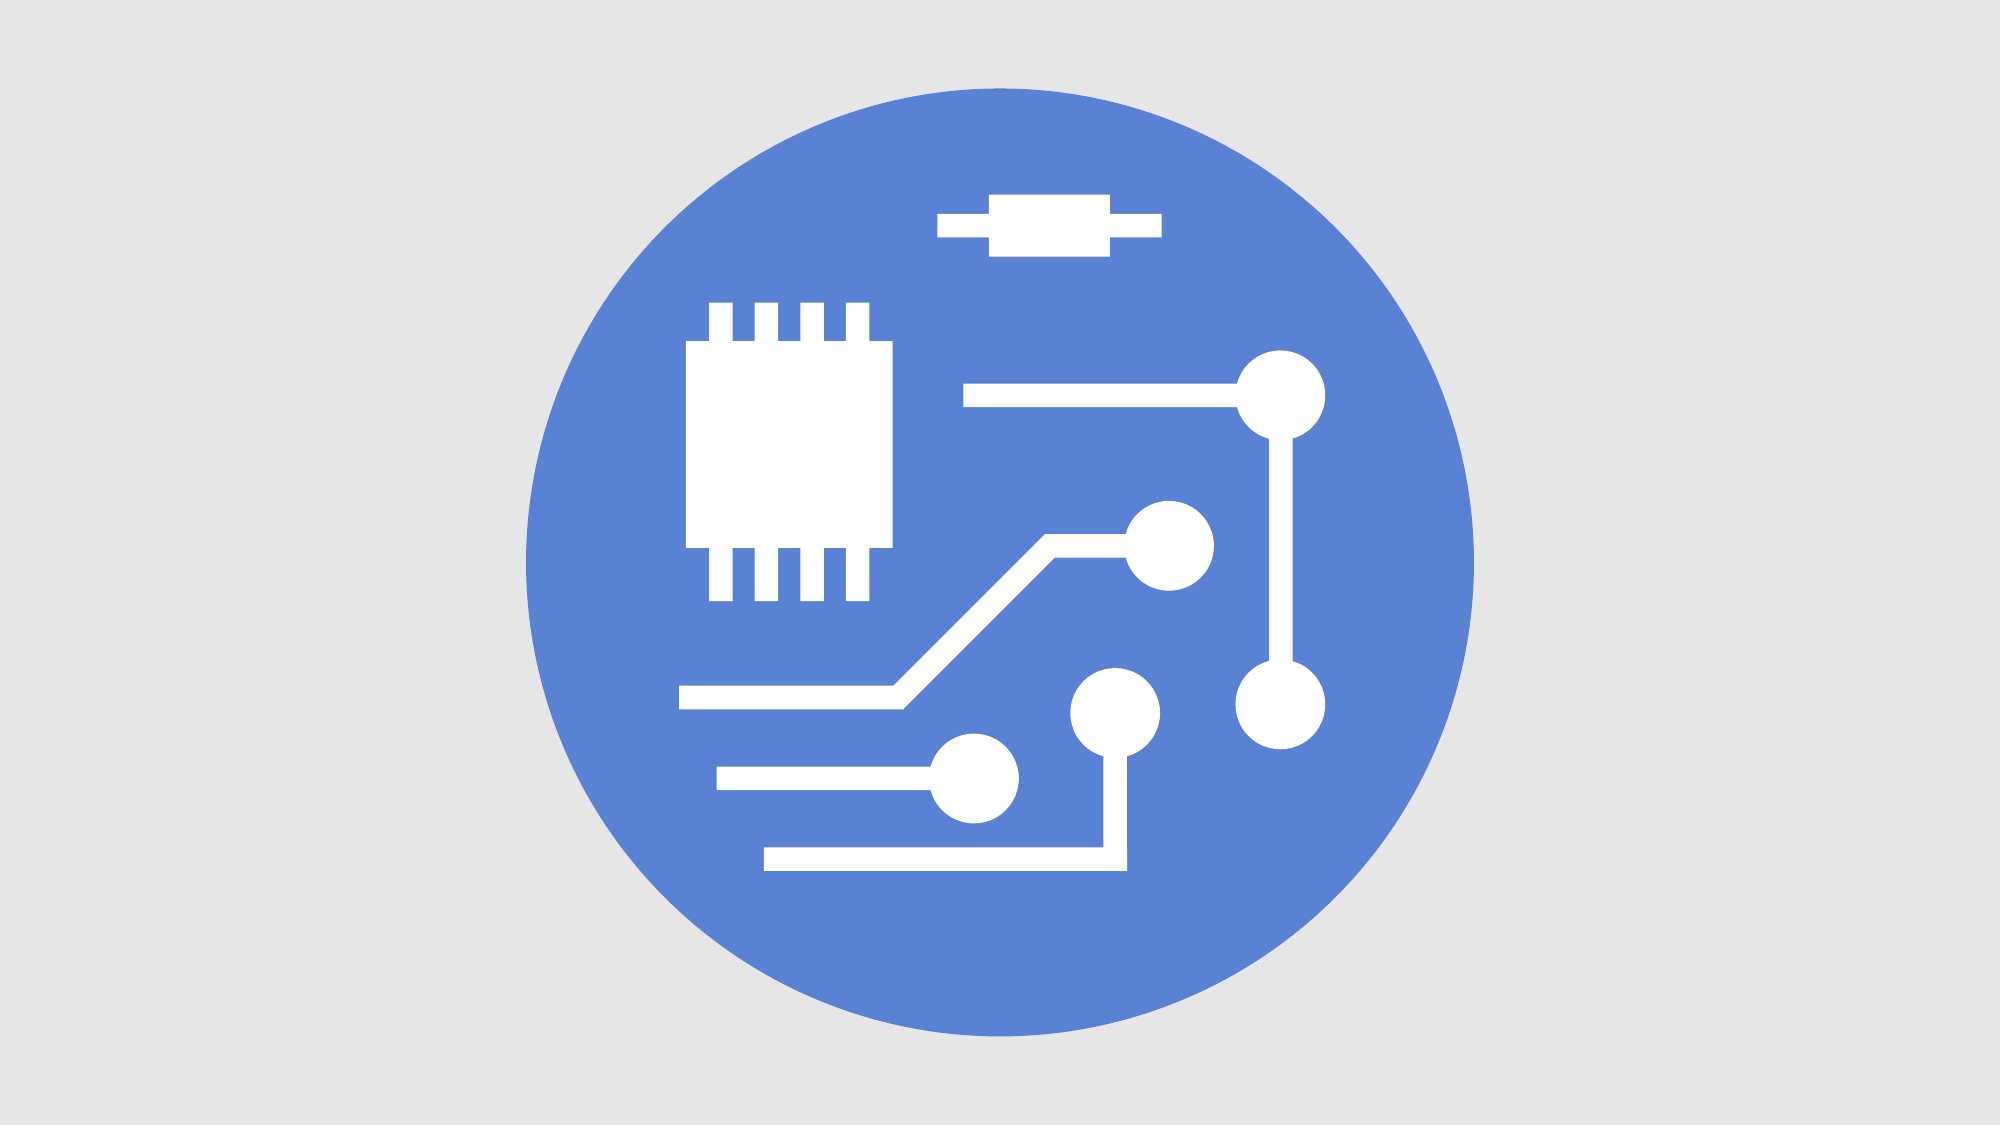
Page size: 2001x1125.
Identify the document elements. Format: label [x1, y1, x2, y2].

text_box [1102, 758, 1128, 872]
text_box [1044, 533, 1124, 559]
text_box [685, 340, 708, 549]
text_box [988, 238, 1111, 258]
text_box [678, 685, 901, 710]
text_box [1069, 667, 1162, 759]
text_box [1123, 499, 1215, 592]
text_box [927, 732, 1020, 825]
text_box [936, 213, 1163, 238]
text_box [884, 532, 1055, 711]
text_box [870, 340, 894, 549]
text_box [708, 302, 870, 602]
text_box [763, 846, 1102, 872]
text_box [1234, 349, 1327, 442]
text_box [1234, 658, 1327, 751]
text_box [525, 87, 1475, 1038]
text_box [1268, 440, 1294, 660]
text_box [962, 383, 1235, 408]
text_box [715, 766, 929, 791]
text_box [988, 194, 1111, 213]
